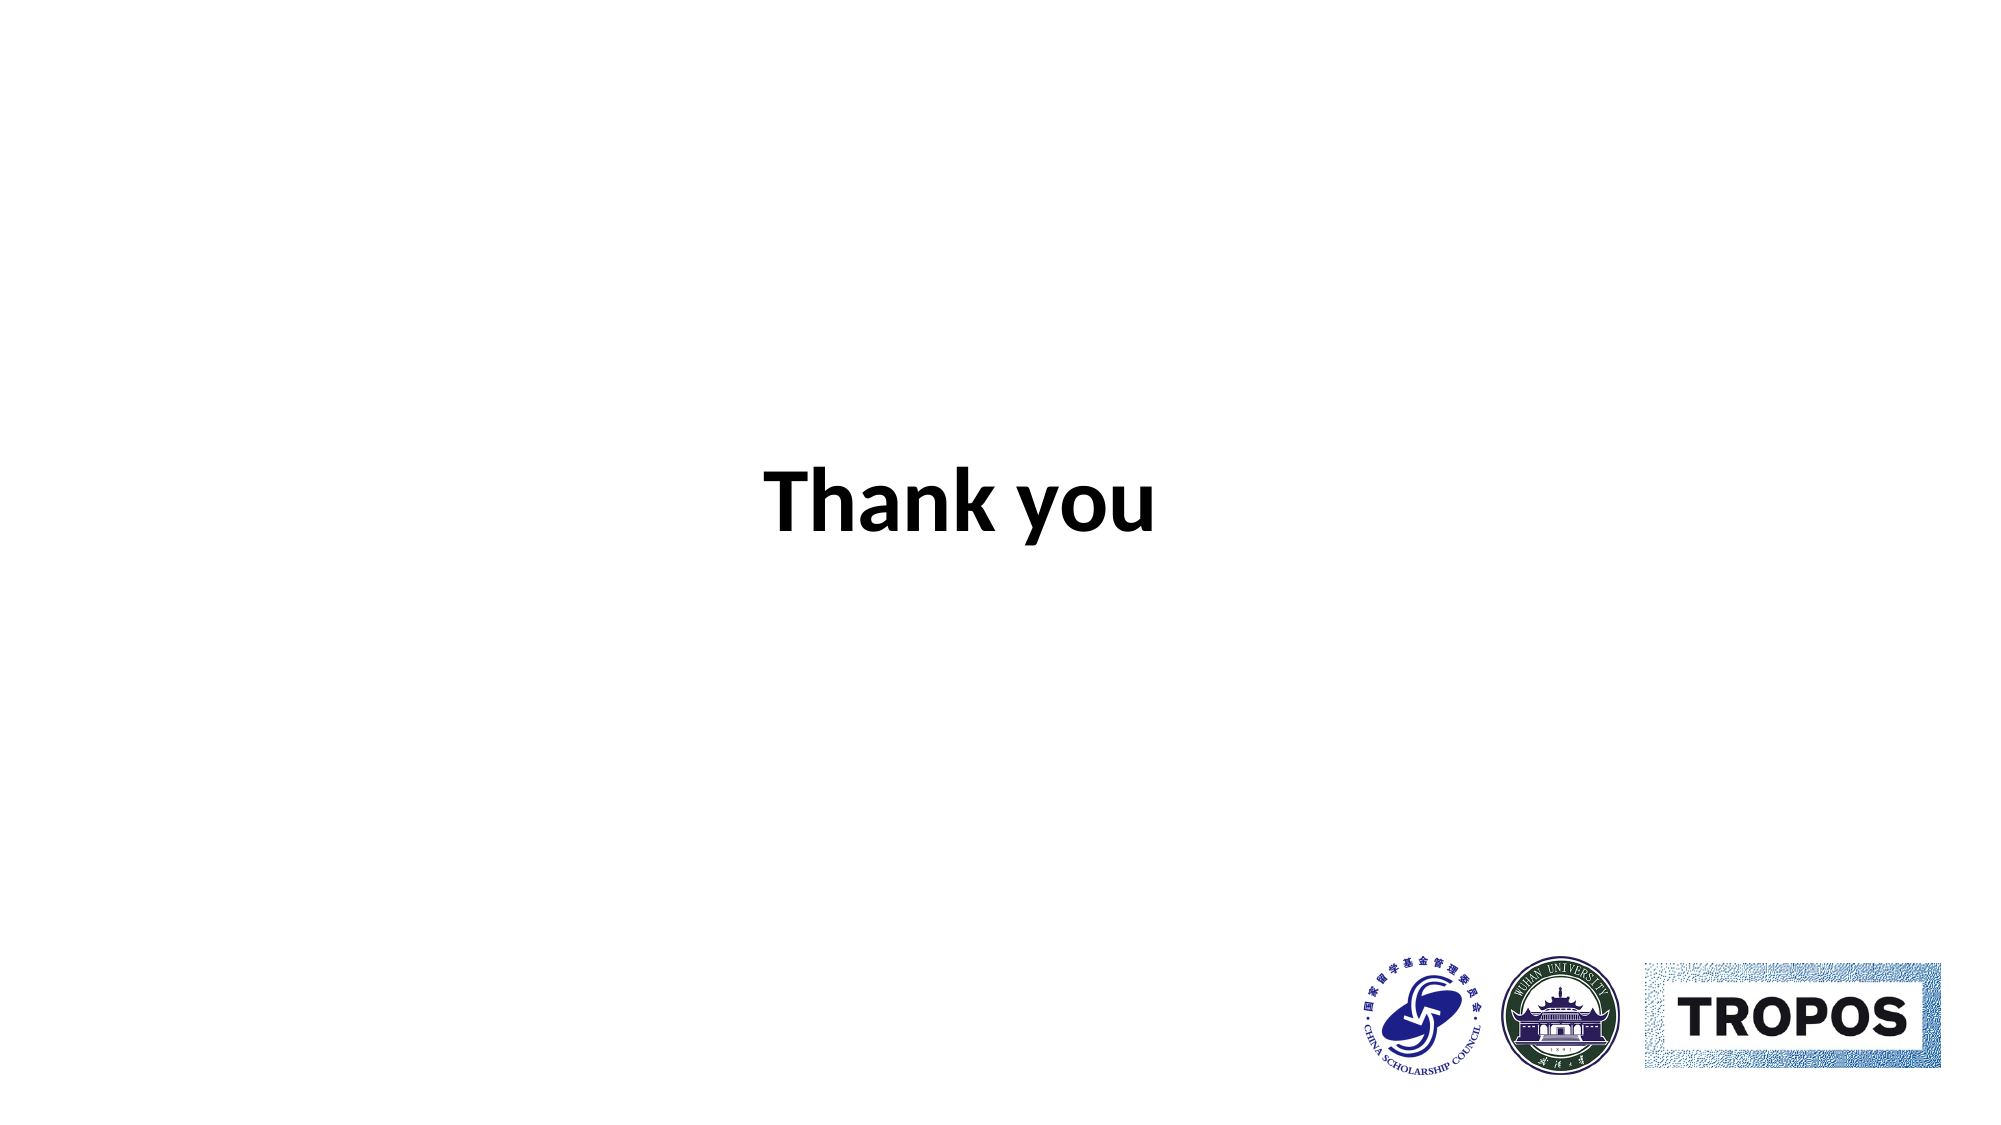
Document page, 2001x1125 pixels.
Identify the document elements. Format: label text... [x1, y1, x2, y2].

text_box Thank you [748, 431, 1705, 557]
picture [1317, 956, 1620, 1075]
picture [1645, 963, 1941, 1068]
